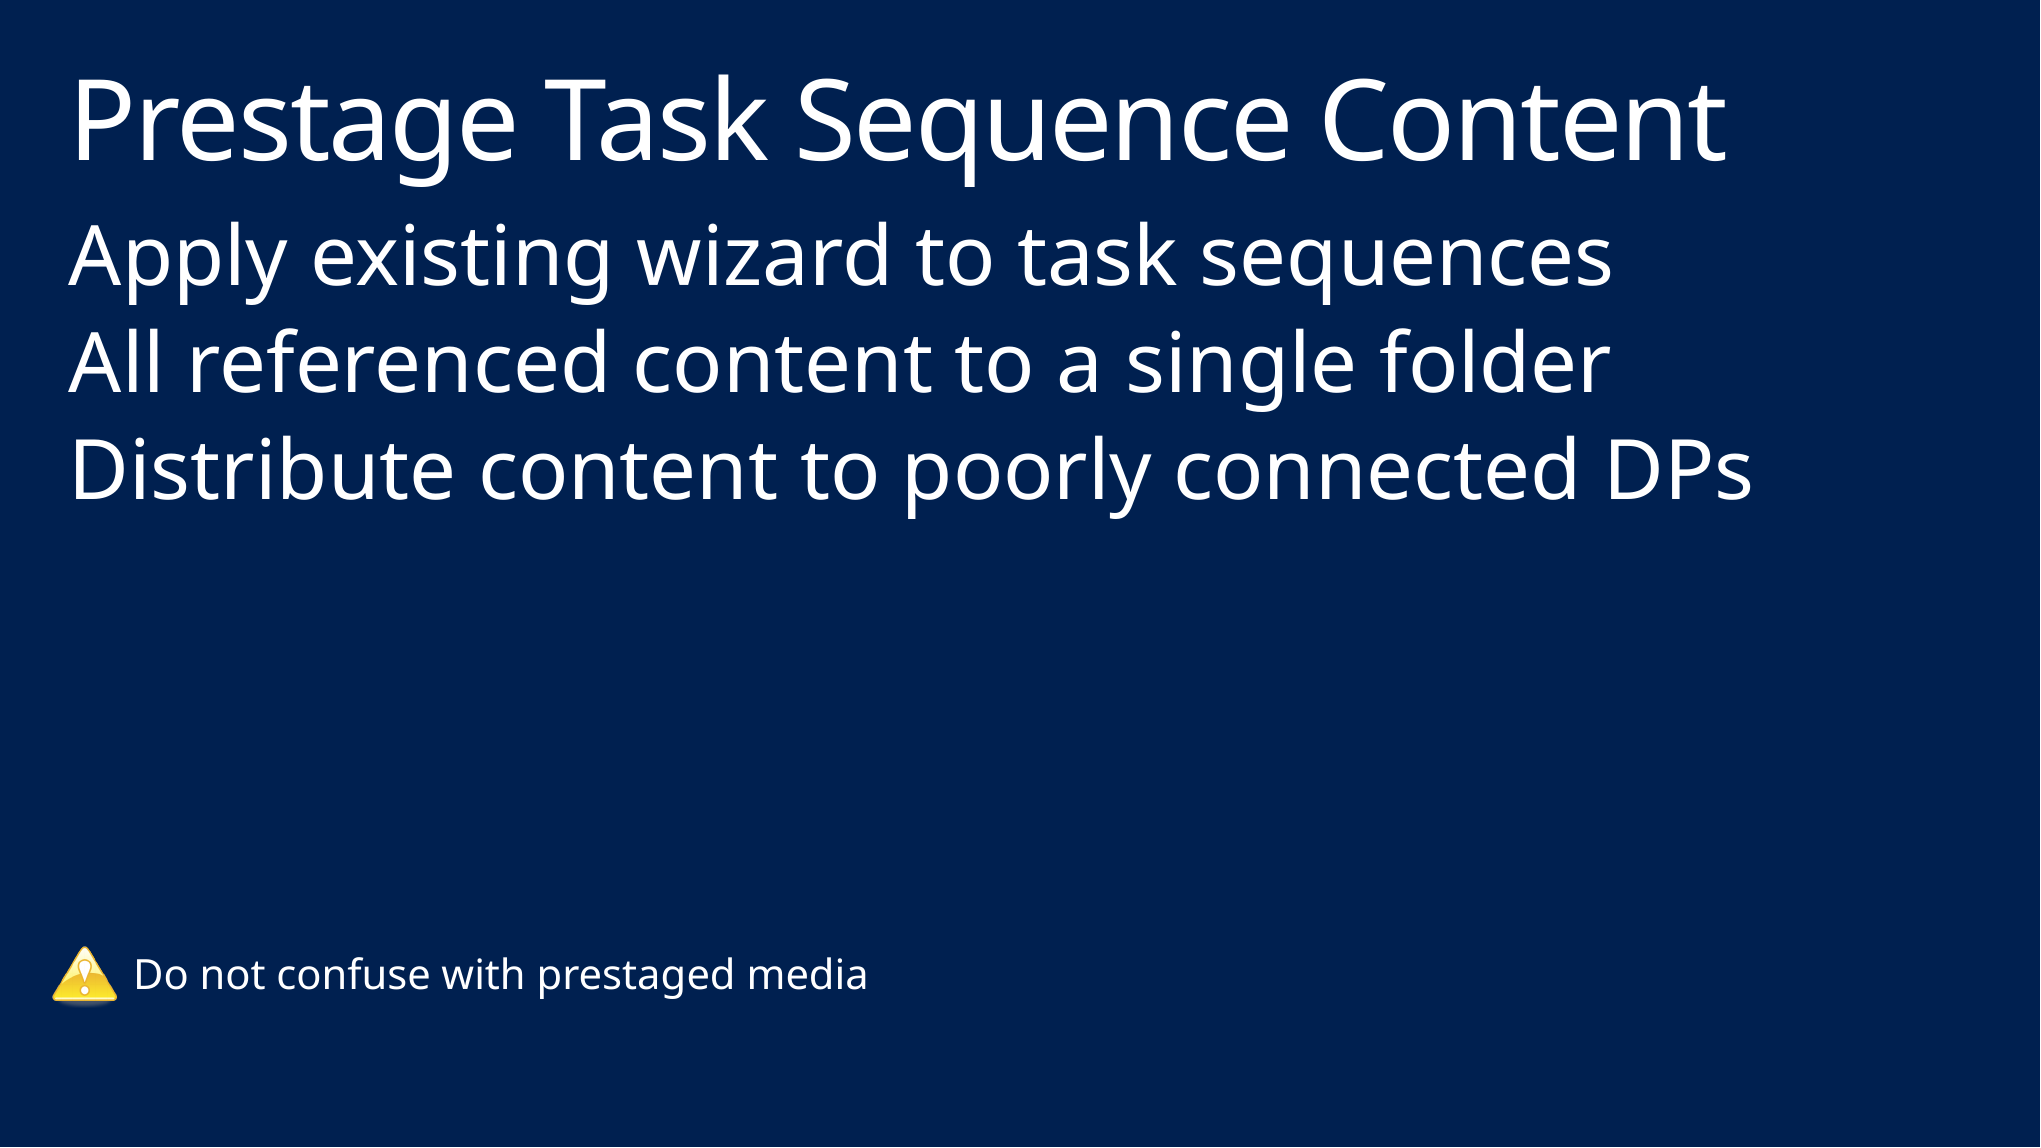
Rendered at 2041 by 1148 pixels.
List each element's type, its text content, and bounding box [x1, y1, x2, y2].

title Prestage Task Sequence Content [45, 48, 1996, 198]
list Apply existing wizard to task sequences All referenced content to a single folder Distribute content to poorly connected DPs [45, 198, 1996, 543]
text_box Do not confuse with prestaged media [119, 940, 1995, 1006]
picture [50, 939, 119, 1008]
